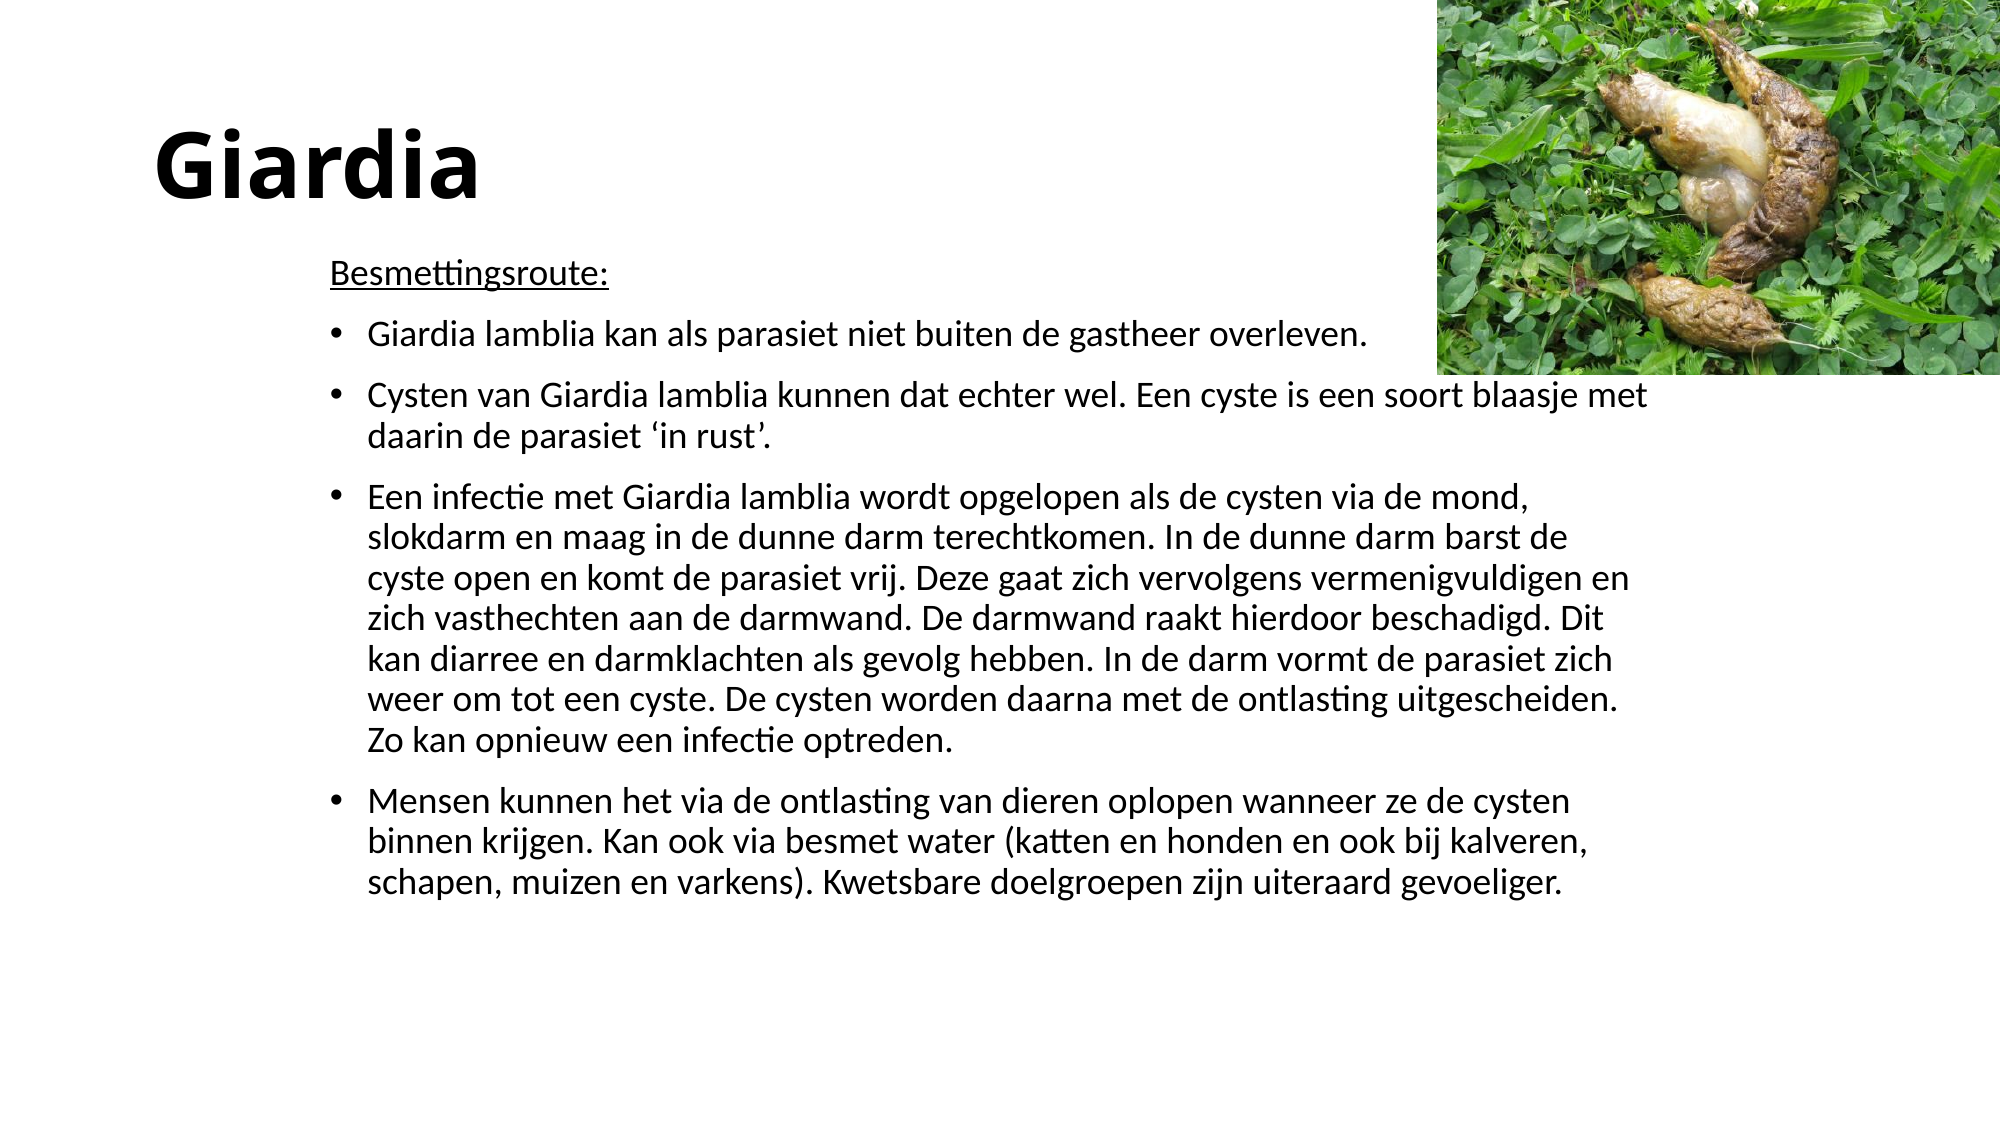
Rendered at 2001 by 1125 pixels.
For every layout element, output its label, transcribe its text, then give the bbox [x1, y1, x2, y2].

picture [1437, 0, 2000, 375]
title Giardia [137, 59, 1437, 278]
list Besmettingsroute: Giardia lamblia kan als parasiet niet buiten de gastheer overleven. Cysten van Giardia lamblia kunnen dat echter wel. Een cyste is een soort blaasje met daarin de parasiet ‘in rust’. Een infectie met Giardia lamblia wordt opgelopen als de cysten via de mond, slokdarm en maag in de dunne darm terechtkomen. In de dunne darm barst de cyste open en komt de parasiet vrij. Deze gaat zich vervolgens vermenigvuldigen en zich vasthechten aan de darmwand. De darmwand raakt hierdoor beschadigd. Dit kan diarree en darmklachten als gevolg hebben. In de darm vormt de parasiet zich weer om tot een cyste. De cysten worden daarna met de ontlasting uitgescheiden. Zo kan opnieuw een infectie optreden. Mensen kunnen het via de ontlasting van dieren oplopen wanneer ze de cysten binnen krijgen. Kan ook via besmet water (katten en honden en ook bij kalveren, schapen, muizen en varkens). Kwetsbare doelgroepen zijn uiteraard gevoeliger. [314, 184, 1665, 1016]
